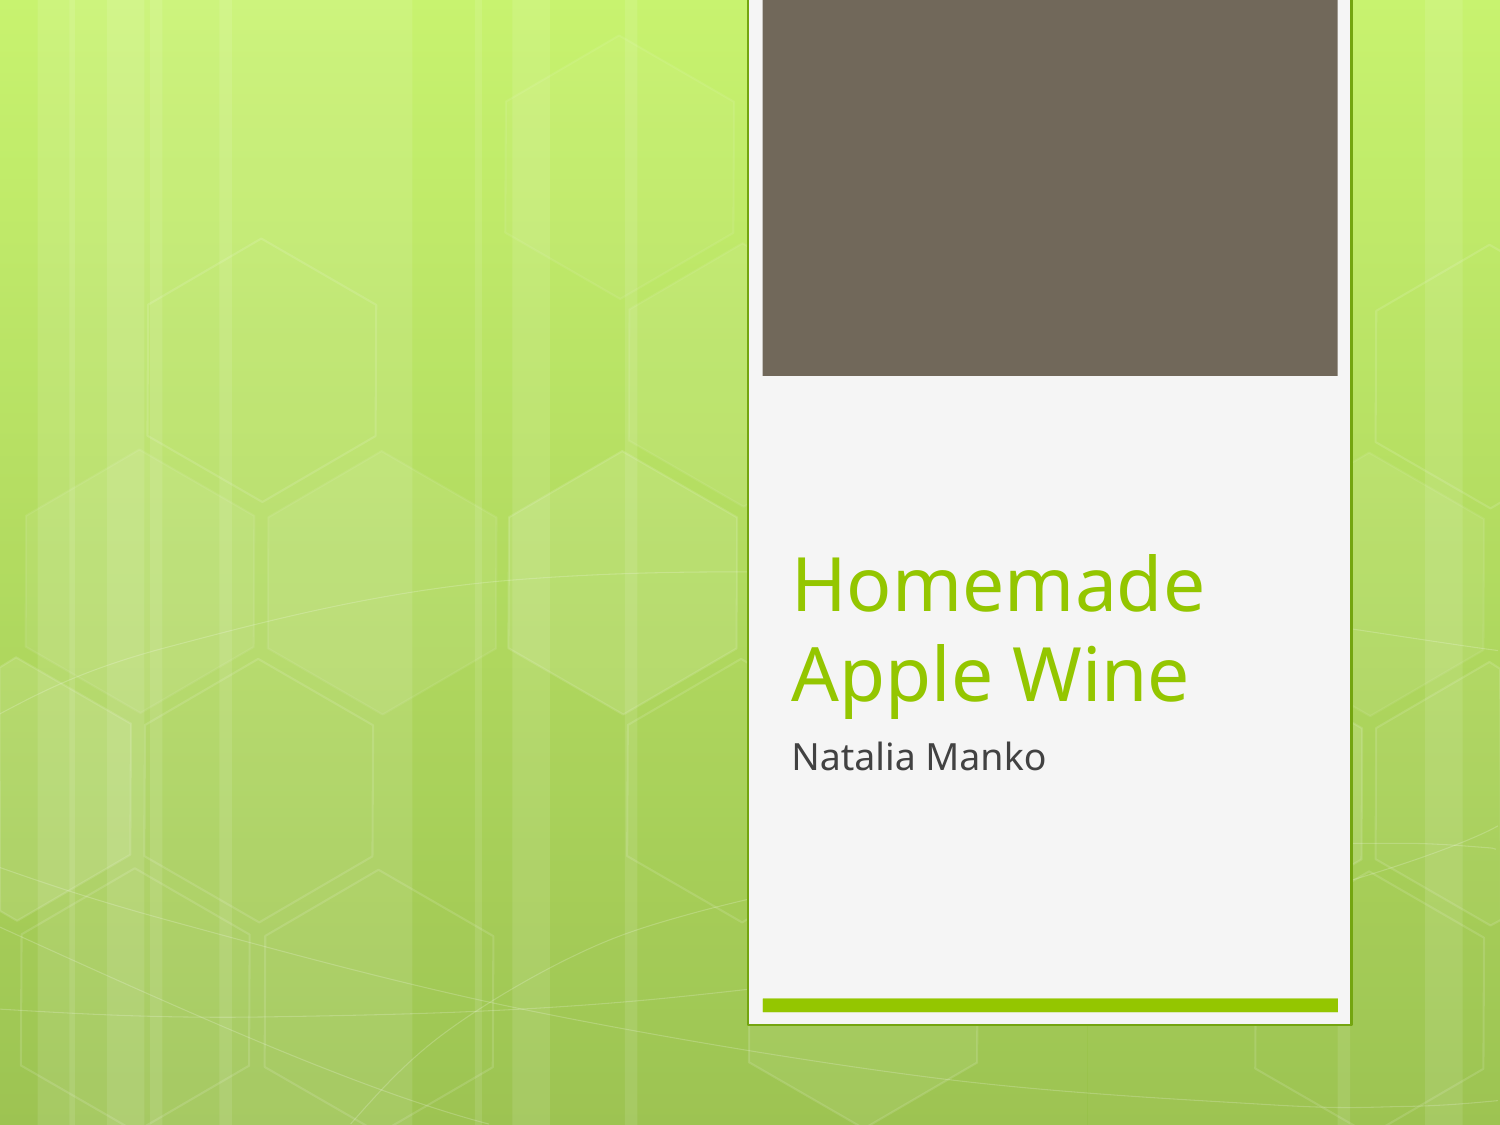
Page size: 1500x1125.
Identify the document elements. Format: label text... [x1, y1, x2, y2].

subtitle Natalia Manko [776, 725, 1320, 933]
title Homemade Apple Wine [776, 444, 1320, 724]
